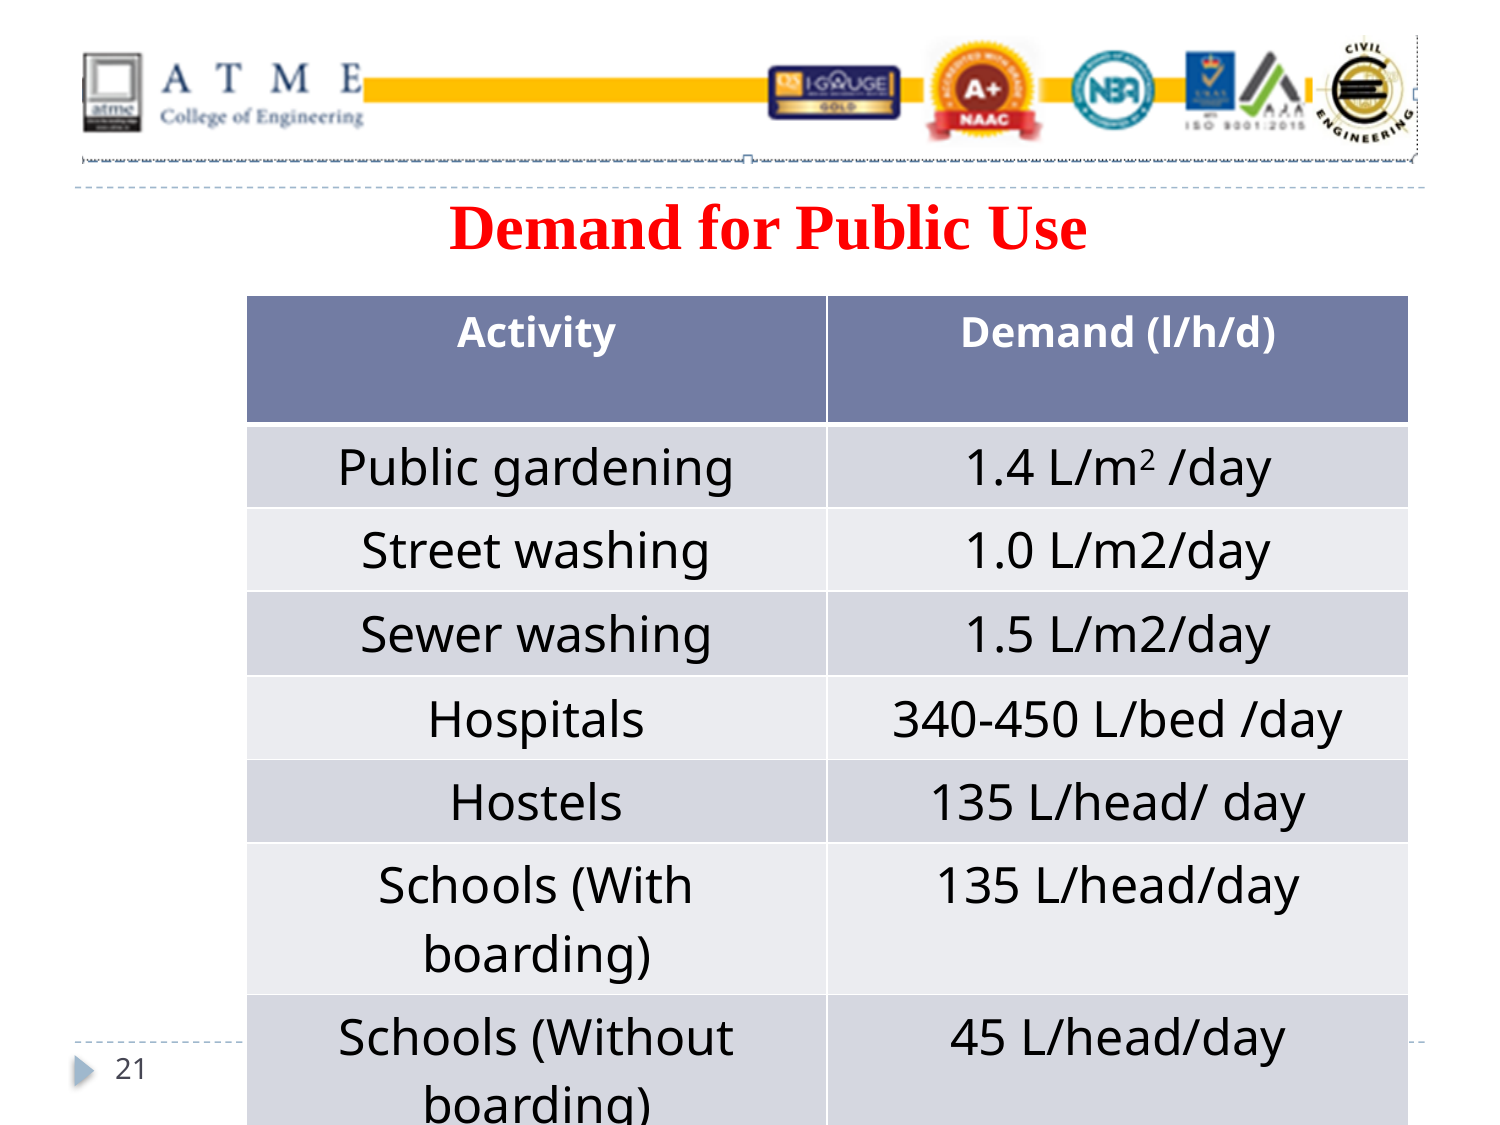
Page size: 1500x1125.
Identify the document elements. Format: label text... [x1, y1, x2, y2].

table_cell 1.0 L/m2/day [828, 509, 1408, 590]
table_cell Schools (Without boarding) [247, 995, 826, 1125]
table_cell Sewer washing [247, 592, 826, 675]
table_cell Public gardening [247, 427, 826, 507]
table_cell 45 L/head/day [828, 995, 1408, 1125]
picture [82, 35, 1418, 164]
table_cell Street washing [247, 509, 826, 590]
table_header Activity [247, 296, 826, 422]
table_header Demand (l/h/d) [828, 296, 1408, 422]
table_cell 1.5 L/m2/day [828, 592, 1408, 675]
table_cell 135 L/head/day [828, 844, 1408, 994]
table_cell Hostels [247, 760, 826, 842]
slide_number 21 [100, 1042, 245, 1103]
table_cell Schools (With boarding) [247, 844, 826, 994]
table_cell 1.4 L/m2 /day [828, 427, 1408, 507]
title Demand for Public Use [93, 175, 1444, 339]
table_cell 135 L/head/ day [828, 760, 1408, 842]
table_cell Hospitals [247, 677, 826, 759]
table_cell 340-450 L/bed /day [828, 677, 1408, 759]
